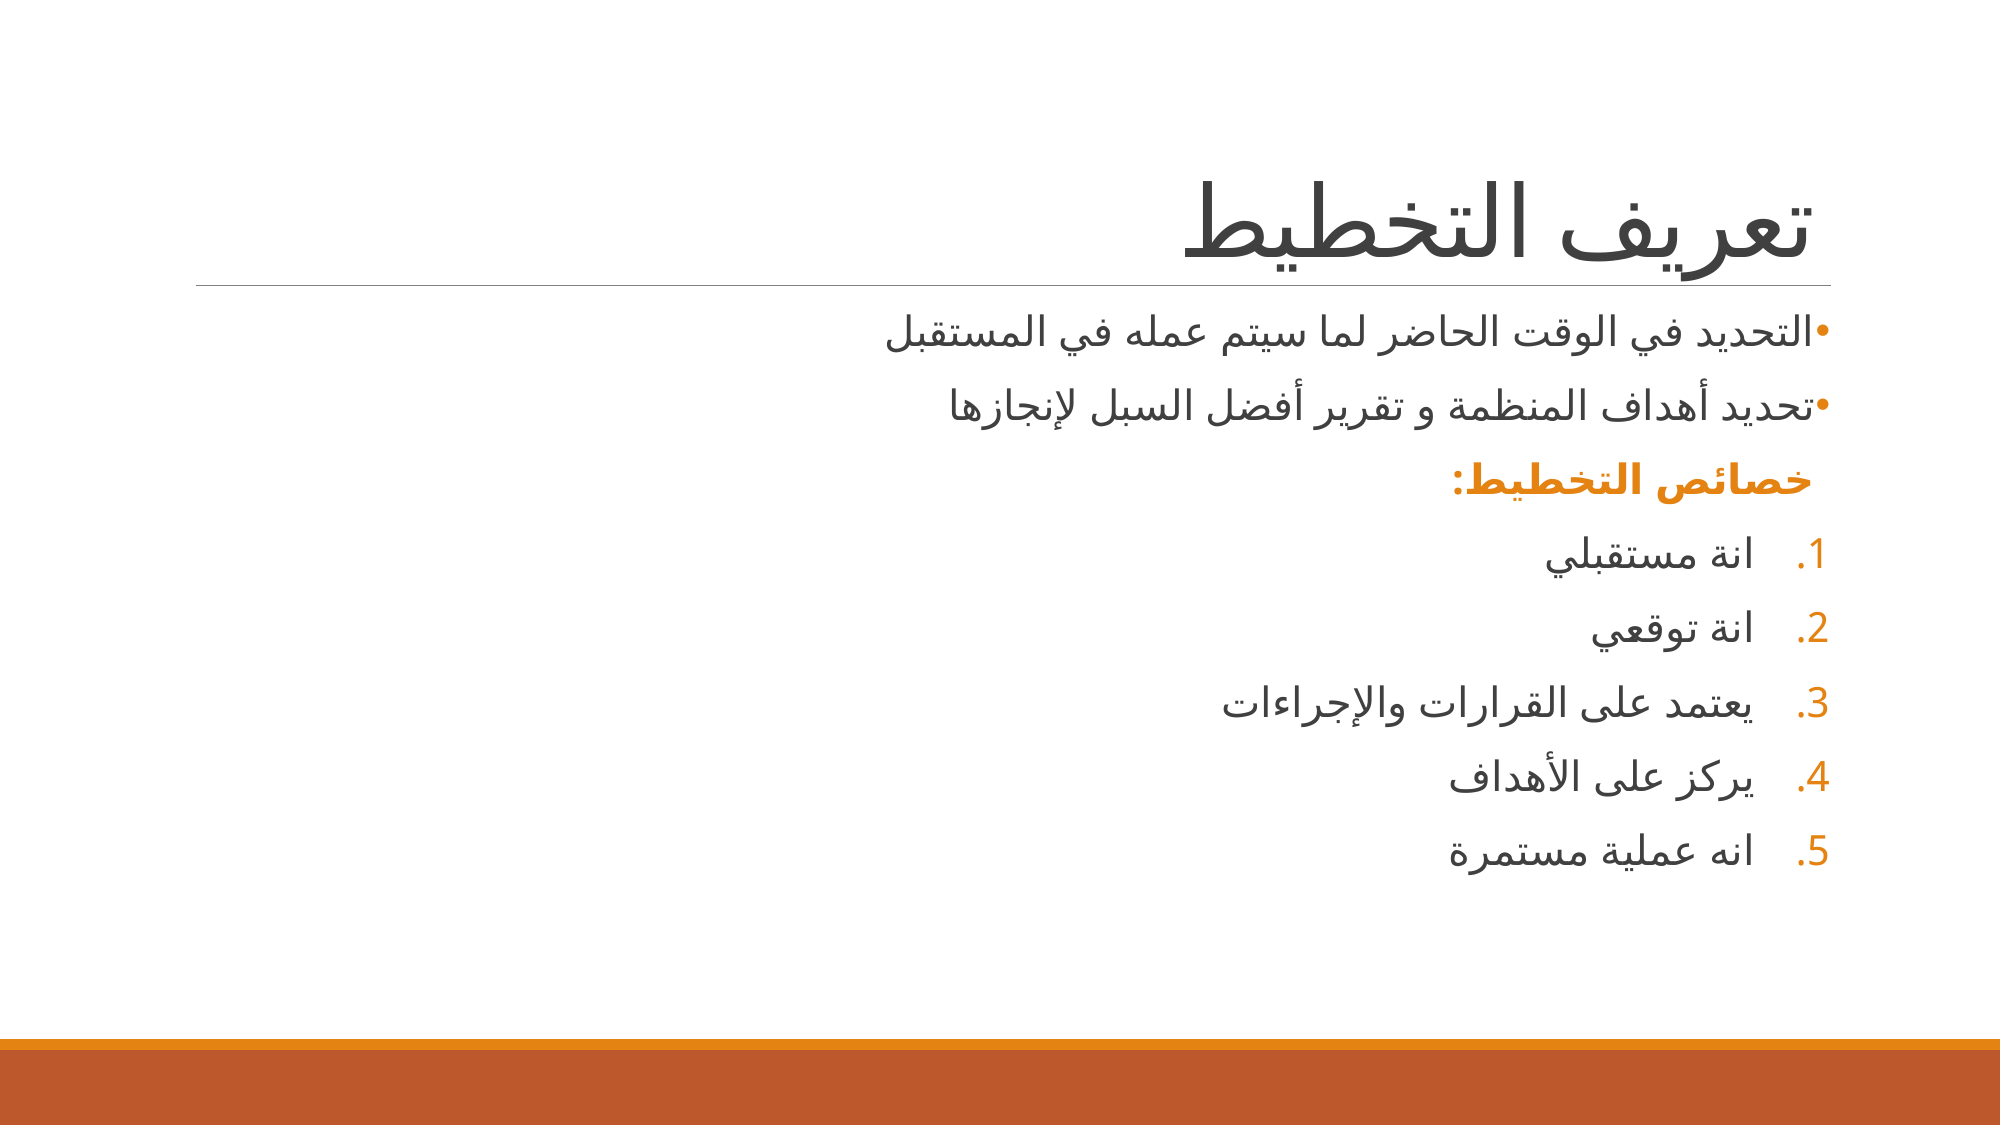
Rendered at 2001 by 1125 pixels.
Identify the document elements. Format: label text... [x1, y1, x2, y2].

list التحديد في الوقت الحاضر لما سيتم عمله في المستقبل تحديد أهداف المنظمة و تقرير أفضل السبل لإنجازها خصائص التخطيط: انة مستقبلي انة توقعي يعتمد على القرارات والإجراءات يركز على الأهداف انه عملية مستمرة [180, 302, 1830, 963]
title تعريف التخطيط [180, 47, 1830, 285]
